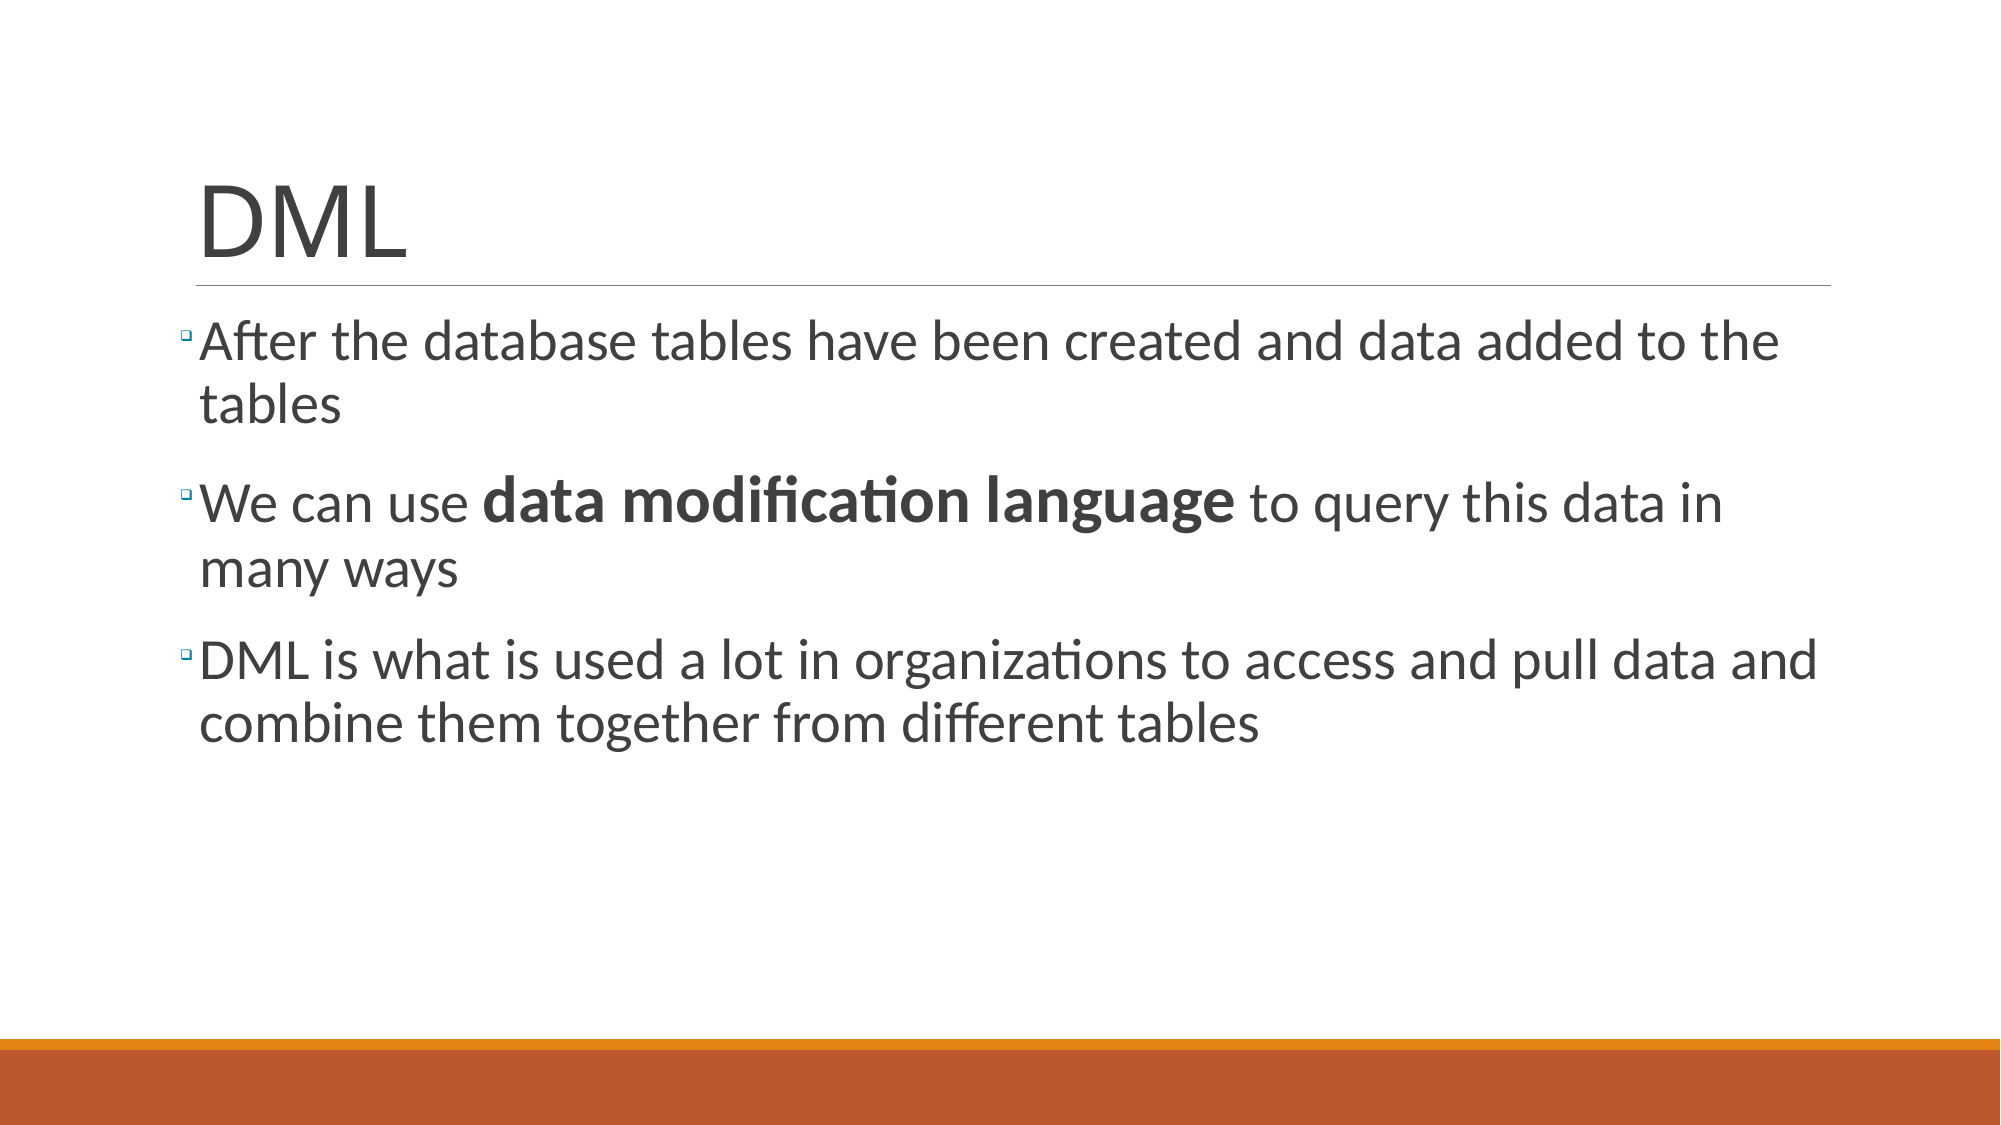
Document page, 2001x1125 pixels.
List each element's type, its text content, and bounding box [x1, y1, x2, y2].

title DML [180, 47, 1830, 285]
list After the database tables have been created and data added to the tables We can use data modification language to query this data in many ways DML is what is used a lot in organizations to access and pull data and combine them together from different tables [180, 302, 1830, 963]
